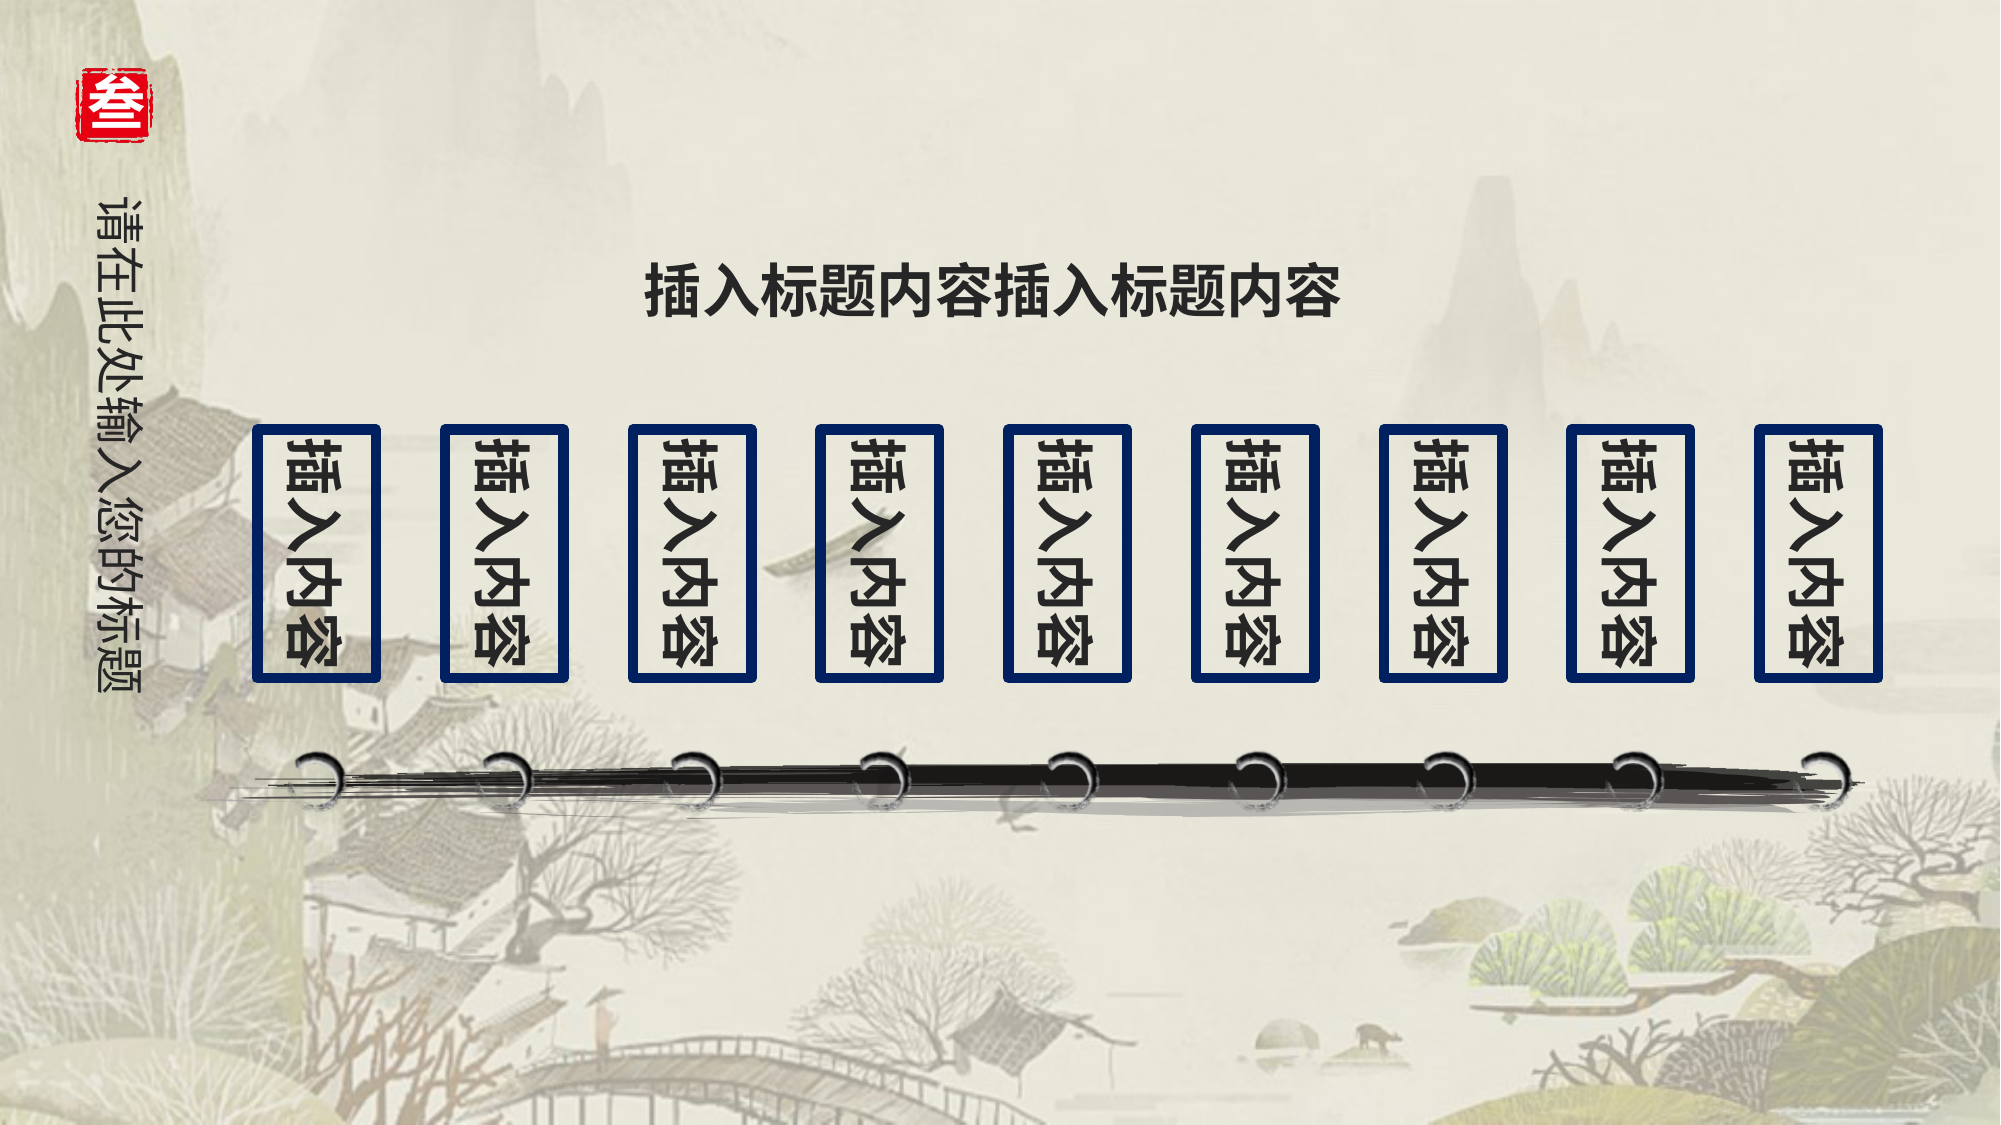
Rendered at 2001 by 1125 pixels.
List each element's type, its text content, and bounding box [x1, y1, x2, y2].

text_box 插入内容 [1008, 429, 1127, 592]
text_box 插入内容 [257, 429, 376, 592]
text_box 插入内容 [632, 429, 752, 592]
text_box 插入内容 [1571, 429, 1691, 592]
text_box 插入内容 [820, 429, 940, 592]
text_box 插入内容 [1383, 429, 1503, 592]
text_box 插入标题内容插入标题内容 [616, 229, 1370, 332]
picture [0, 0, 2000, 1125]
text_box 插入内容 [445, 429, 564, 592]
text_box 插入内容 [1196, 429, 1315, 592]
text_box 插入内容 [1759, 429, 1878, 592]
